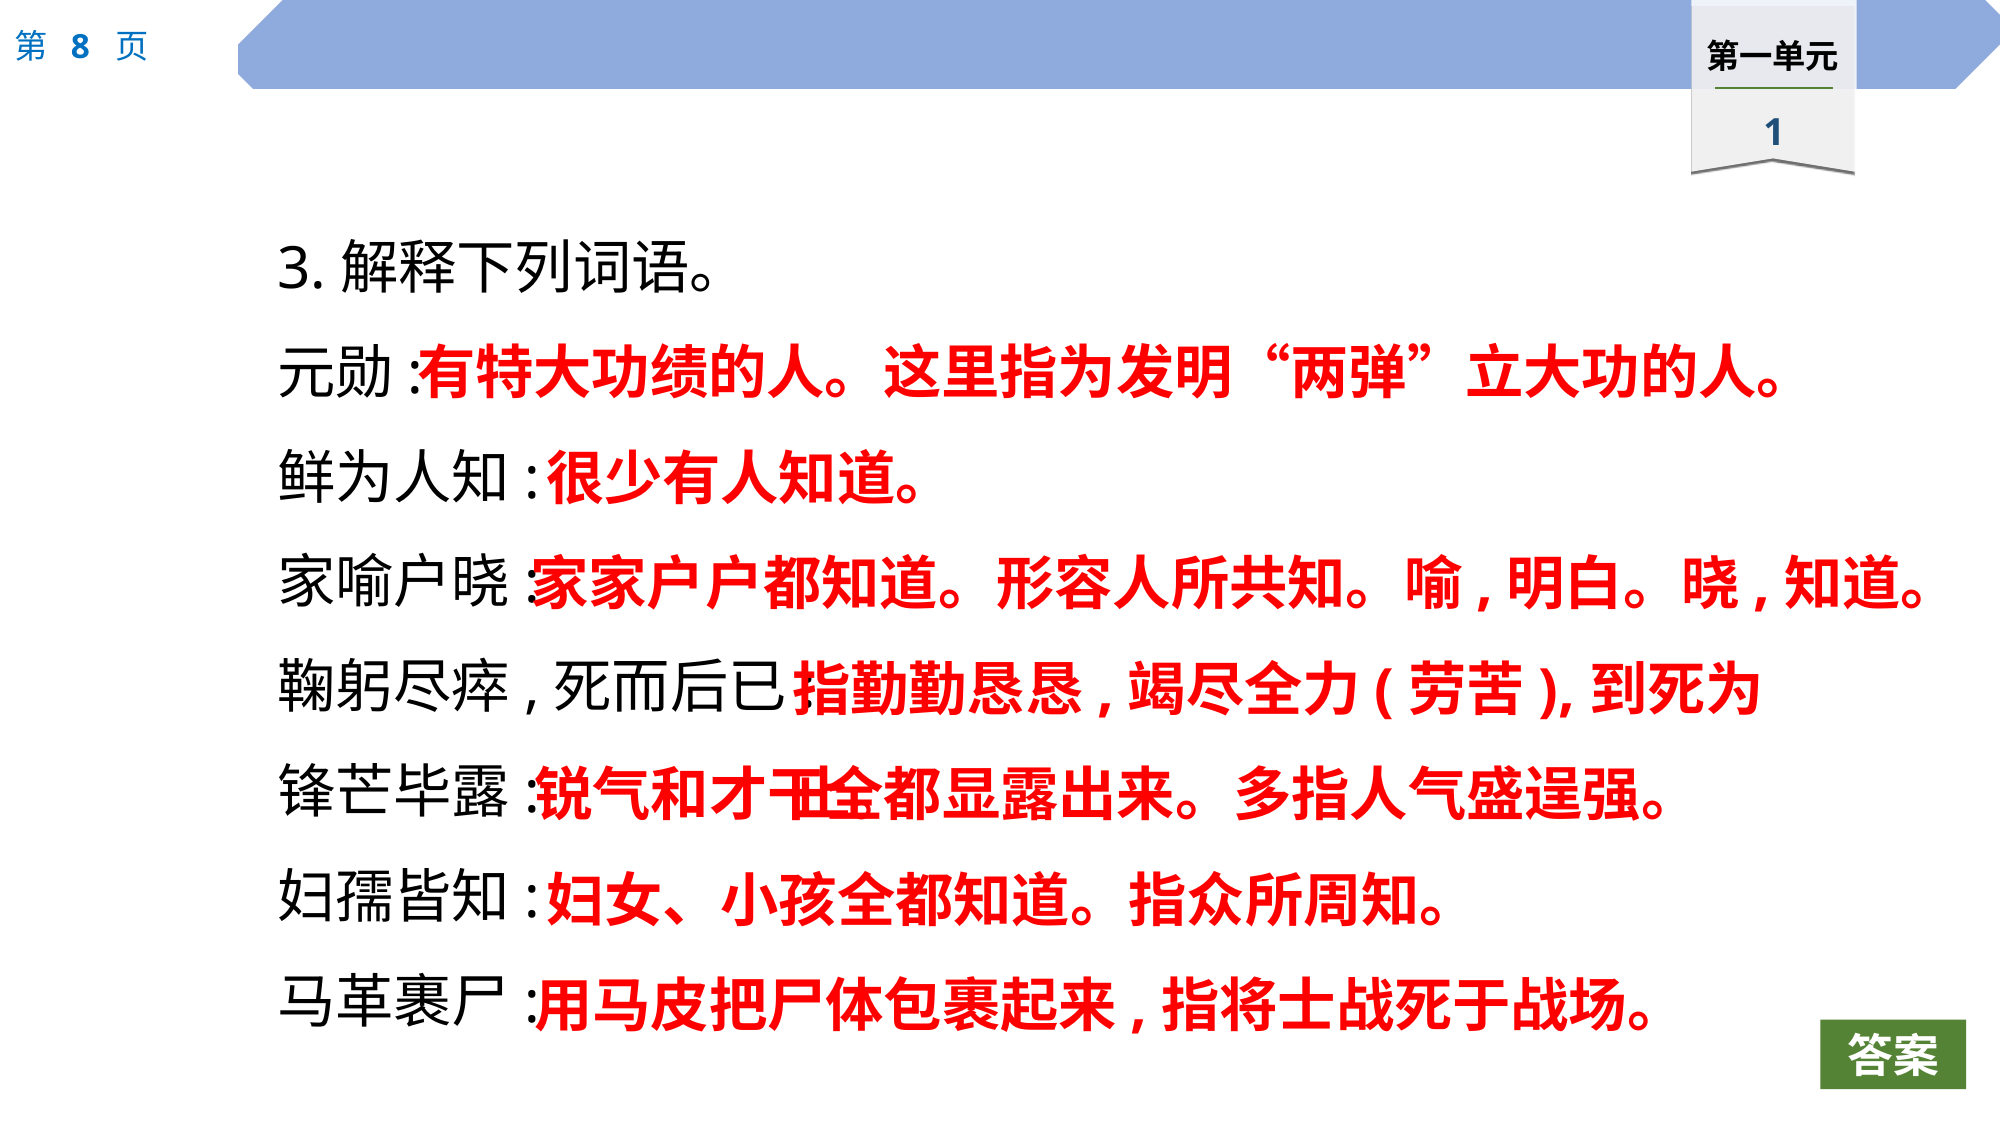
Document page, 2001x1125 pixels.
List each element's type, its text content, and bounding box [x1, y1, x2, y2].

text_box 用马皮把尸体包裹起来,指将士战死于战场。 [519, 925, 1786, 1067]
text_box 妇女、小孩全都知道。指众所周知。 [531, 820, 1633, 925]
text_box 很少有人知道。 [531, 398, 1024, 503]
text_box 答案 [1820, 1019, 1967, 1090]
list 有特大功绩的人。这里指为发明“两弹”立大功的人。 [402, 292, 1926, 434]
list 3.解释下列词语。 元勋: 鲜为人知: 家喻户晓: 鞠躬尽瘁,死而后已: 锋芒毕露: 妇孺皆知: 马革裹尸: [144, 187, 1926, 1043]
text_box 锐气和才干全都显露出来。多指人气盛逞强。 [519, 714, 2000, 856]
text_box 家家户户都知道。形容人所共知。喻,明白。晓,知道。 [515, 503, 1997, 645]
text_box 指勤勤恳恳,竭尽全力(劳苦),到死为止。 [777, 609, 1868, 714]
